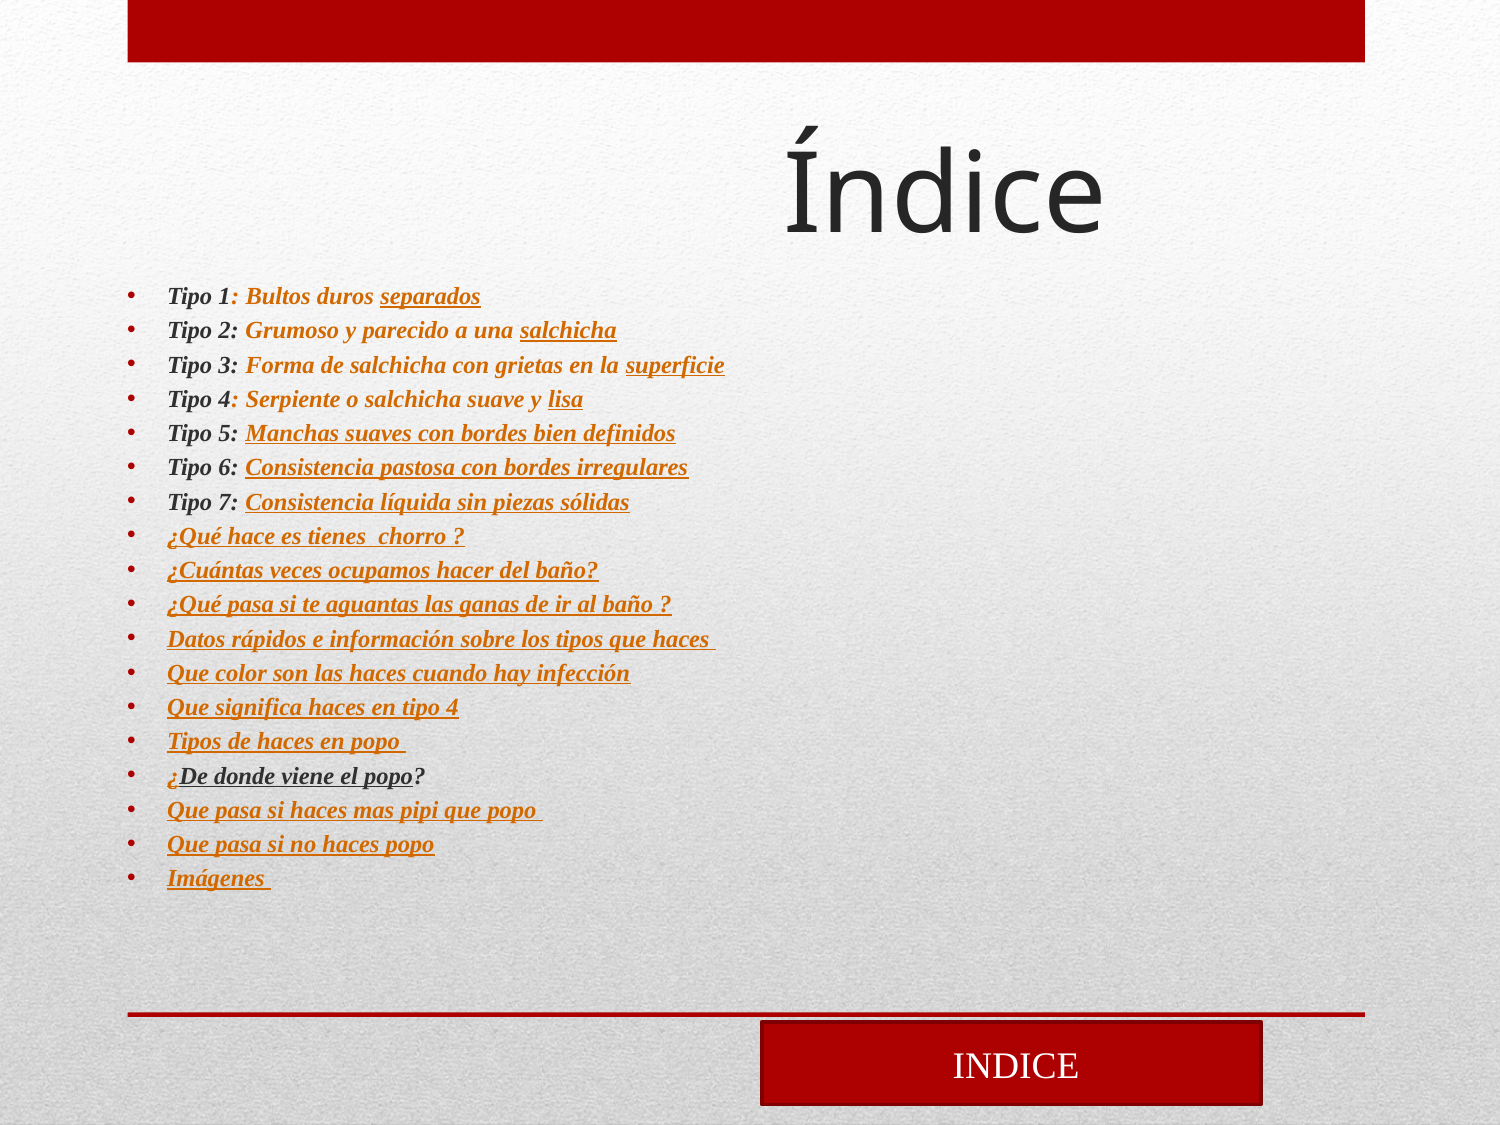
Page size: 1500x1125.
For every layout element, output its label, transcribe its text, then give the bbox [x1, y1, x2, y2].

title Índice [242, 0, 1355, 263]
list Tipo 1: Bultos duros separados Tipo 2: Grumoso y parecido a una salchicha Tipo 3: Forma de salchicha con grietas en la superficie Tipo 4: Serpiente o salchicha suave y lisa Tipo 5: Manchas suaves con bordes bien definidos Tipo 6: Consistencia pastosa con bordes irregulares Tipo 7: Consistencia líquida sin piezas sólidas ¿Qué hace es tienes chorro ? ¿Cuántas veces ocupamos hacer del baño? ¿Qué pasa si te aguantas las ganas de ir al baño ? Datos rápidos e información sobre los tipos que haces Que color son las haces cuando hay infección Que significa haces en tipo 4 Tipos de haces en popo ¿De donde viene el popo? Que pasa si haces mas pipi que popo Que pasa si no haces popo Imágenes [112, 267, 1350, 905]
text_box INDICE [760, 1020, 1263, 1106]
